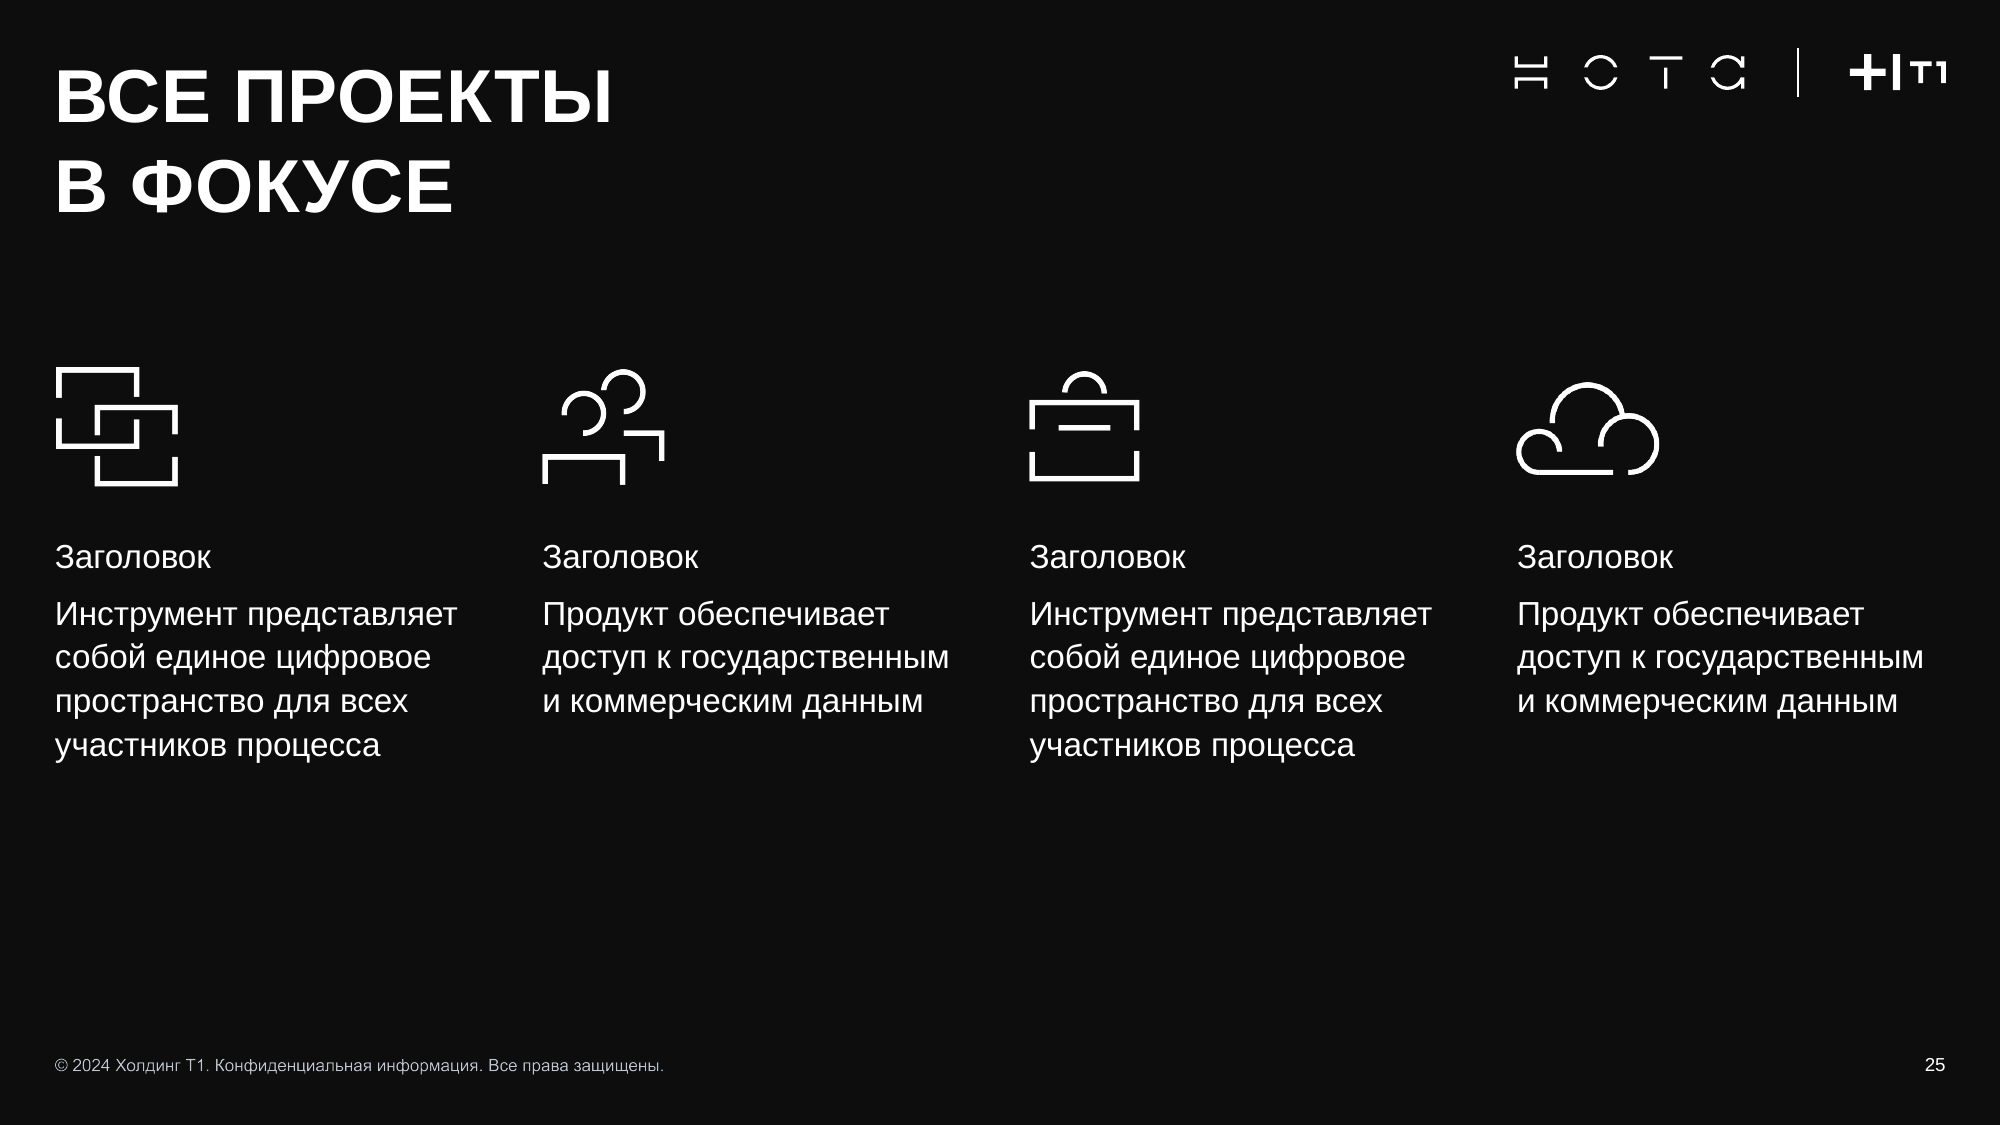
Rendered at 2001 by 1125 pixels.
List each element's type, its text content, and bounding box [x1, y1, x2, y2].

list Заголовок Инструмент представляет собой единое цифровое пространство для всех участников процесса [54, 531, 486, 807]
picture [56, 367, 178, 487]
picture [1514, 48, 1946, 98]
picture [55, 1058, 663, 1075]
picture [1515, 382, 1660, 475]
list Заголовок Продукт обеспечивает доступ к государственным и коммерческим данным [542, 531, 973, 807]
list Заголовок Продукт обеспечивает доступ к государственным и коммерческим данным [1517, 531, 1948, 807]
title ВСЕ ПРОЕКТЫ В ФОКУСЕ [54, 47, 1459, 236]
picture [541, 369, 665, 485]
slide_number 25 [1889, 1051, 1946, 1077]
picture [1029, 371, 1140, 483]
list Заголовок Инструмент представляет собой единое цифровое пространство для всех участников процесса [1029, 531, 1461, 807]
